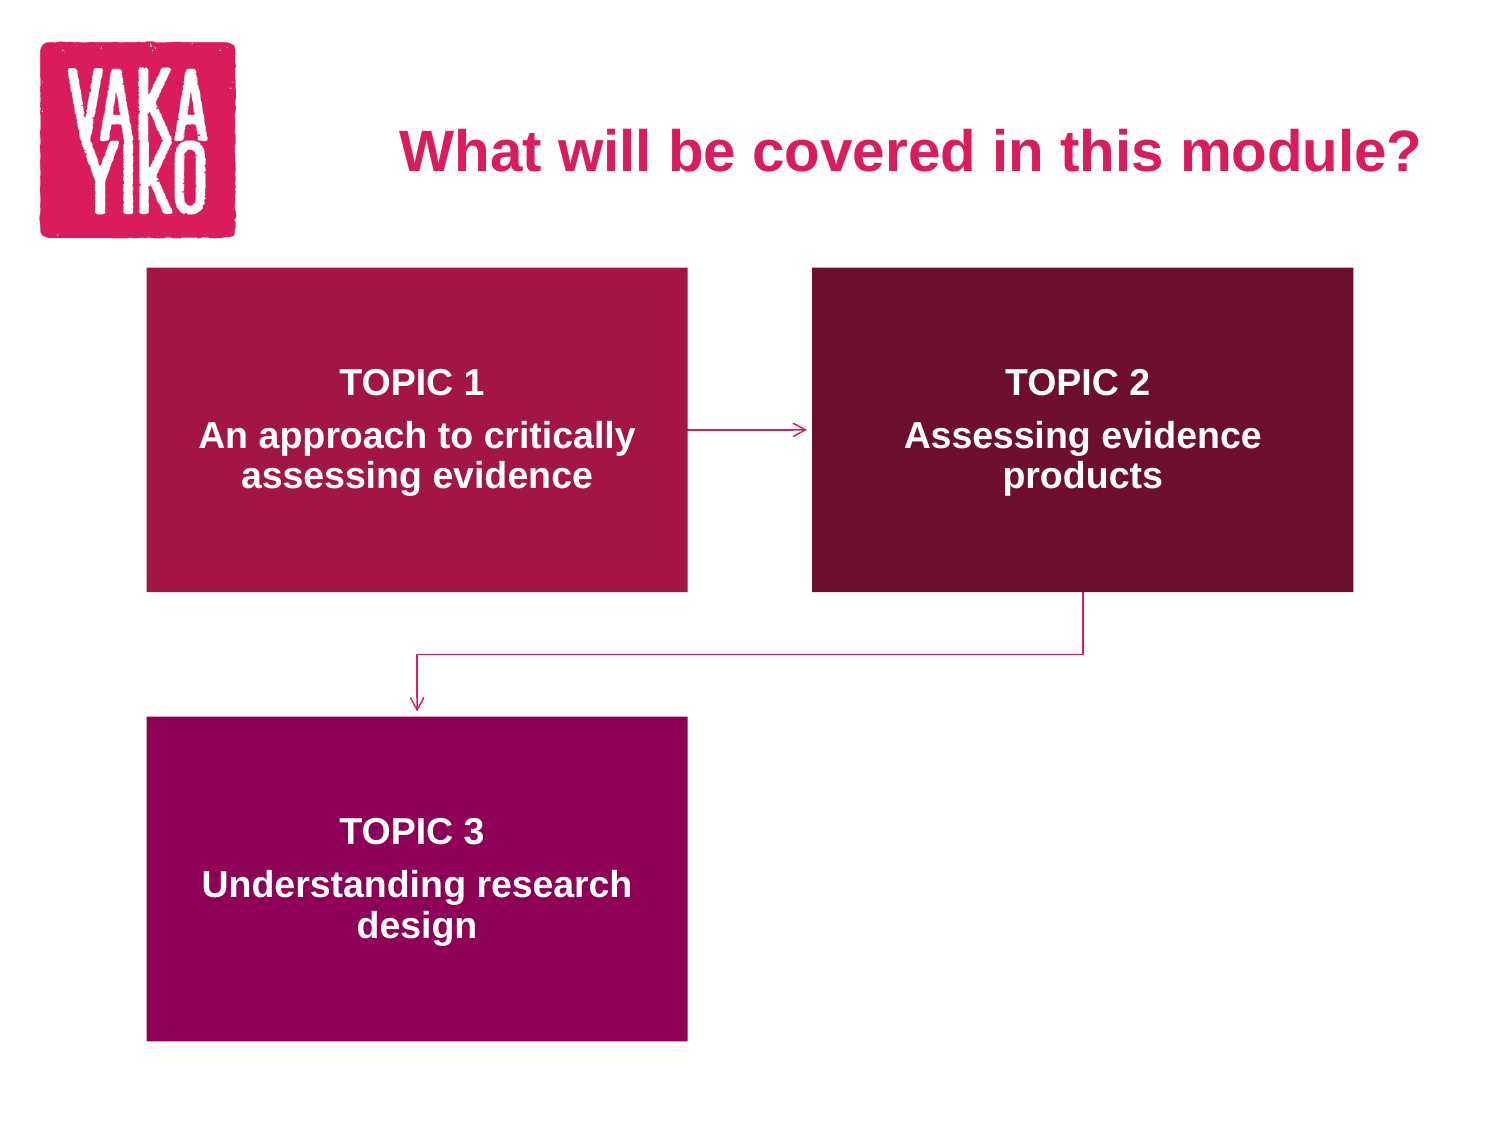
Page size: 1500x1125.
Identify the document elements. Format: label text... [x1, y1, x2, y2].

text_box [100, 266, 1400, 1042]
title What will be covered in this module? [265, 113, 1424, 209]
picture [21, 23, 254, 256]
